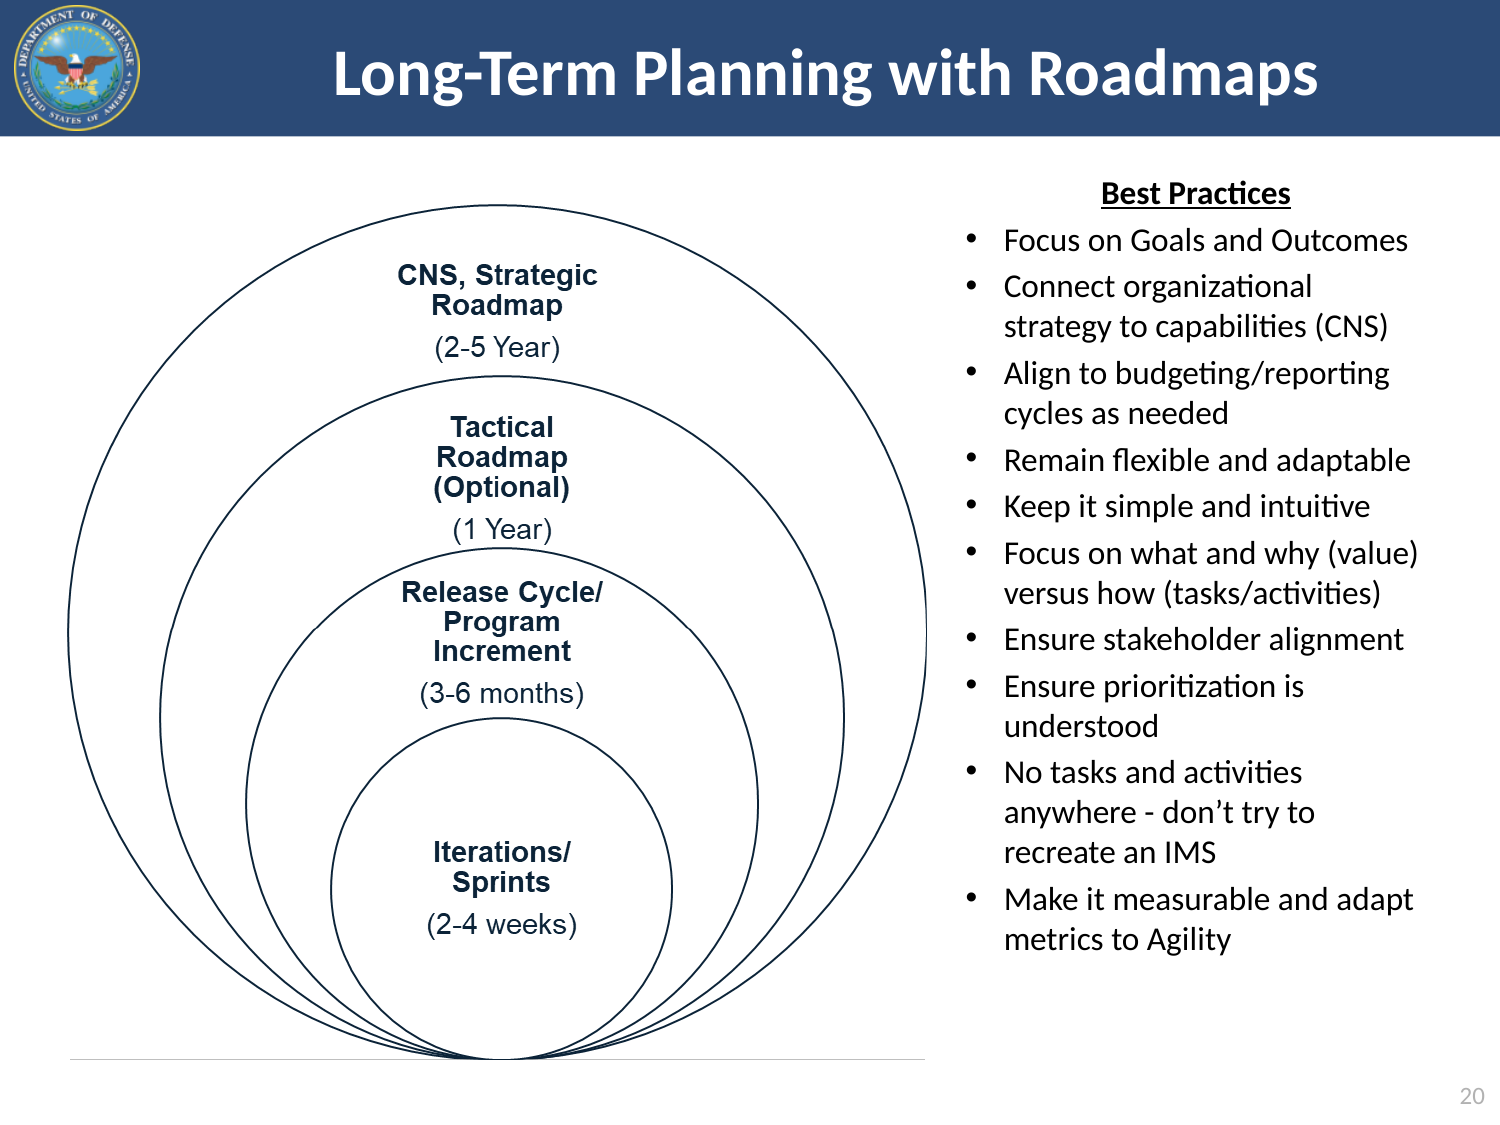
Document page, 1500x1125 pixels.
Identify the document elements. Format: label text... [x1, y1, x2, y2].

picture [14, 5, 140, 131]
list Best Practices Focus on Goals and Outcomes Connect organizational strategy to capabilities (CNS) Align to budgeting/reporting cycles as needed Remain flexible and adaptable Keep it simple and intuitive Focus on what and why (value) versus how (tasks/activities) Ensure stakeholder alignment Ensure prioritization is understood No tasks and activities anywhere - don’t try to recreate an IMS Make it measurable and adapt metrics to Agility [950, 163, 1442, 962]
title Long-Term Planning with Roadmaps [153, 0, 1500, 137]
picture [67, 197, 928, 1060]
slide_number 20 [1162, 1065, 1500, 1125]
